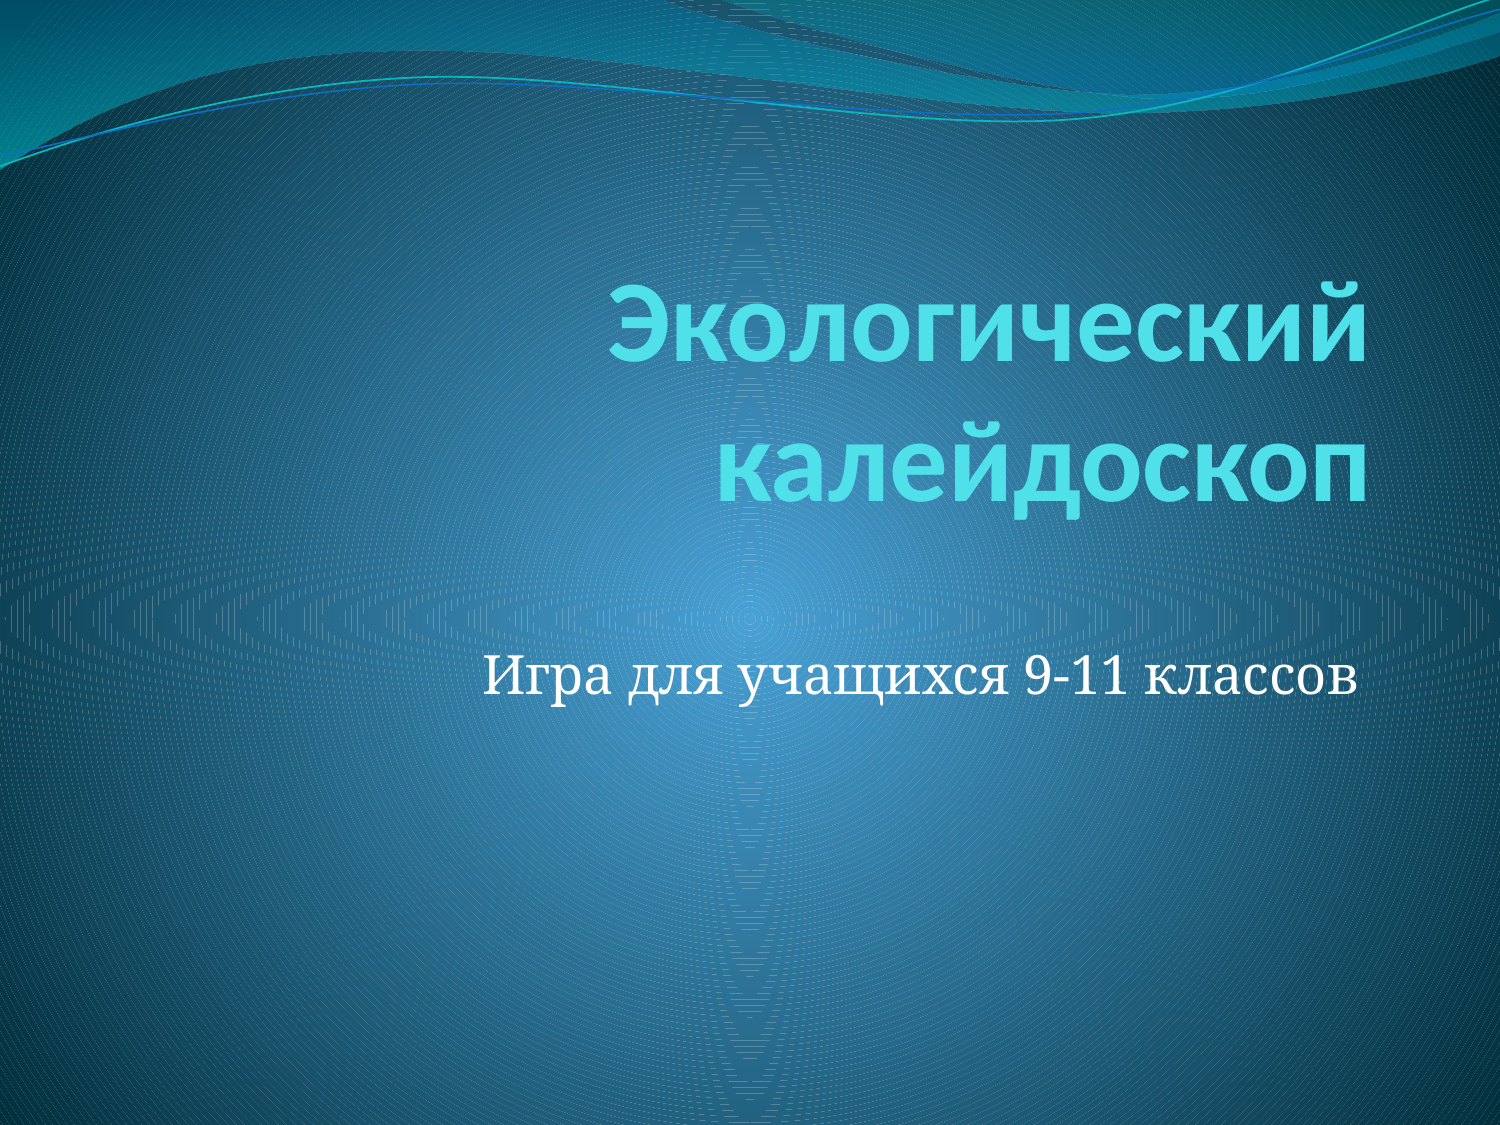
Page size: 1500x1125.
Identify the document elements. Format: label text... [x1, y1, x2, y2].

subtitle Игра для учащихся 9-11 классов [82, 632, 1371, 921]
title Экологический калейдоскоп [87, 224, 1376, 525]
